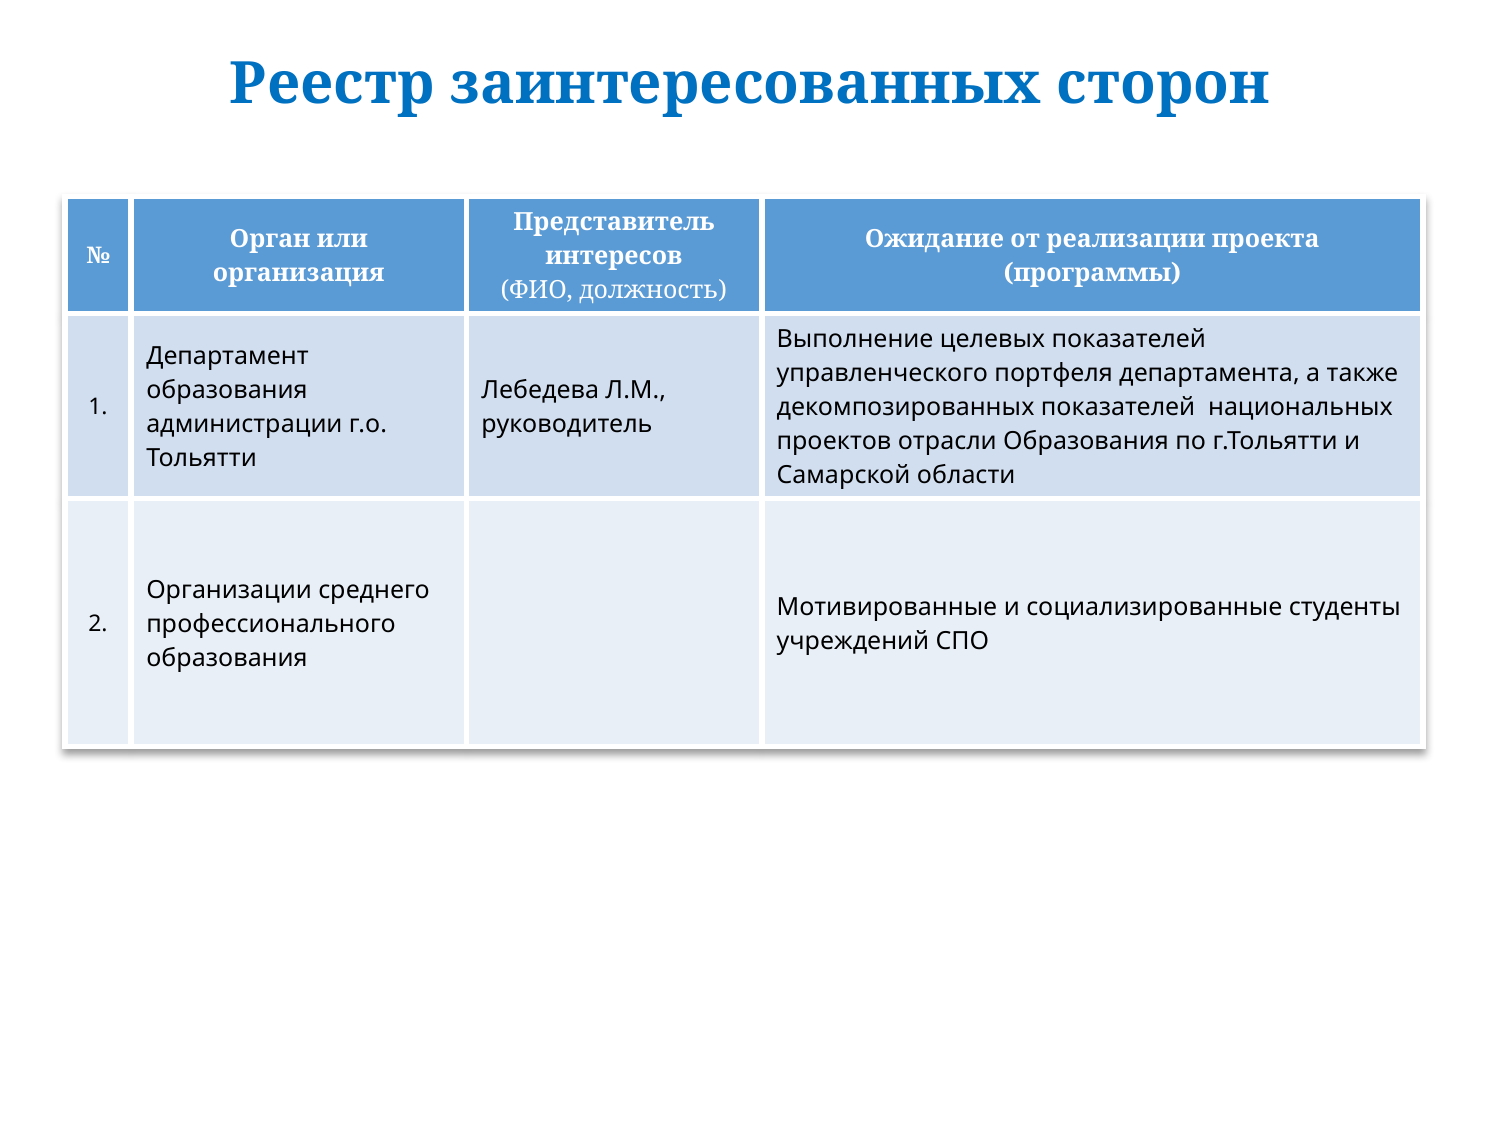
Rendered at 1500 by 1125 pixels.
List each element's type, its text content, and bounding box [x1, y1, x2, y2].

table_cell Департамент образования администрации г.о. Тольятти [134, 316, 464, 496]
table_cell Мотивированные и социализированные студенты учреждений СПО [765, 501, 1420, 744]
table_cell Лебедева Л.М., руководитель [469, 316, 759, 496]
table_header Представитель интересов (ФИО, должность) [469, 199, 759, 311]
table_header Орган или организация [134, 199, 464, 311]
table_cell Выполнение целевых показателей управленческого портфеля департамента, а также декомпозированных показателей национальных проектов отрасли Образования по г.Тольятти и Самарской области [765, 316, 1420, 496]
table_cell Организации среднего профессионального образования [134, 501, 464, 744]
table_cell 2. [68, 501, 128, 744]
table_header Ожидание от реализации проекта (программы) [765, 199, 1420, 311]
table_cell 1. [68, 316, 128, 496]
table_cell [469, 501, 759, 744]
text_box Реестр заинтересованных сторон [41, 33, 1459, 124]
table_header № [68, 199, 128, 311]
